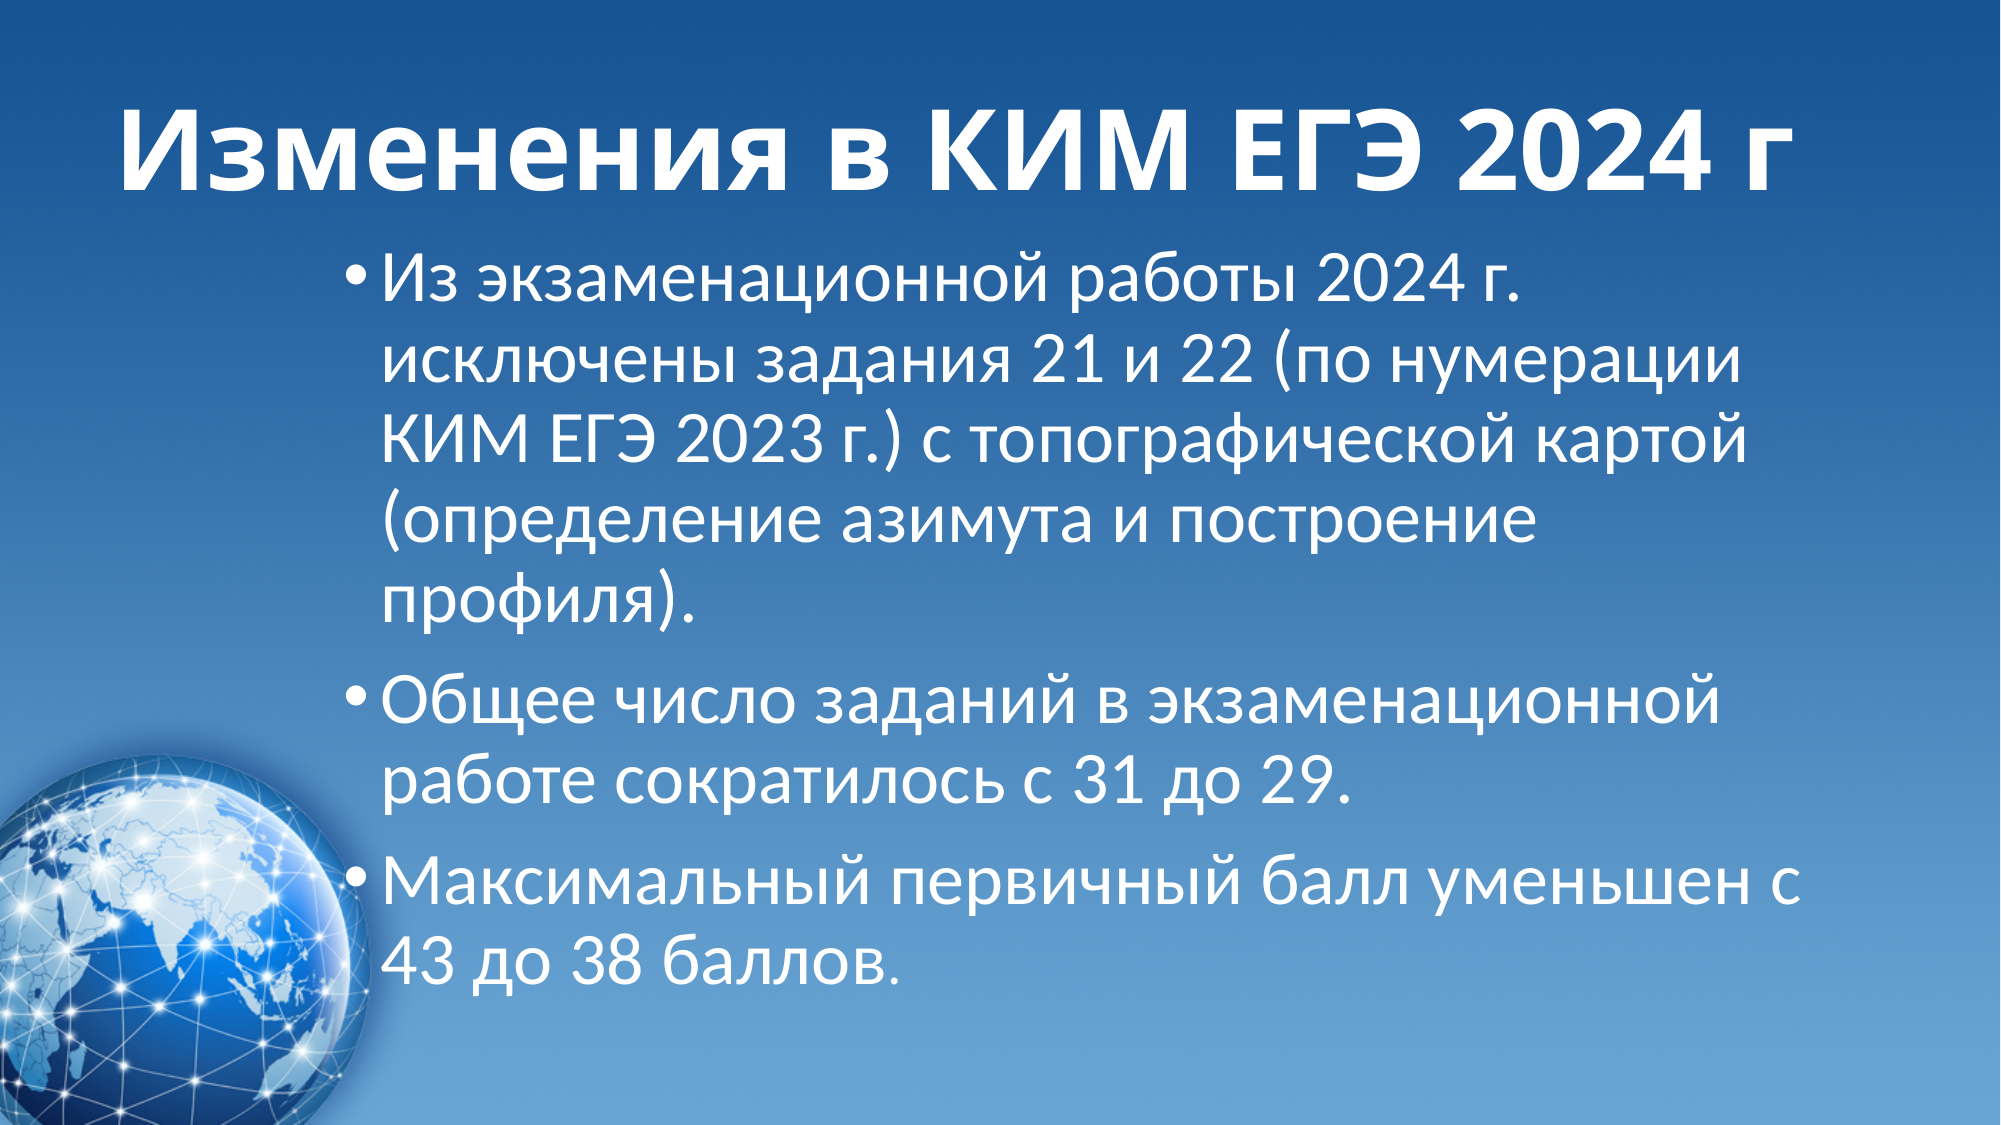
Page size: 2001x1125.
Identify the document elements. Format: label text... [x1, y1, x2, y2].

title Изменения в КИМ ЕГЭ 2024 г [99, 45, 1863, 264]
picture [0, 0, 2001, 1125]
list Из экзаменационной работы 2024 г. исключены задания 21 и 22 (по нумерации КИМ ЕГЭ 2023 г.) с топографической картой (определение азимута и построение профиля). Общее число заданий в экзаменационной работе сократилось с 31 до 29. Максимальный первичный балл уменьшен с 43 до 38 баллов. [328, 230, 1863, 1014]
